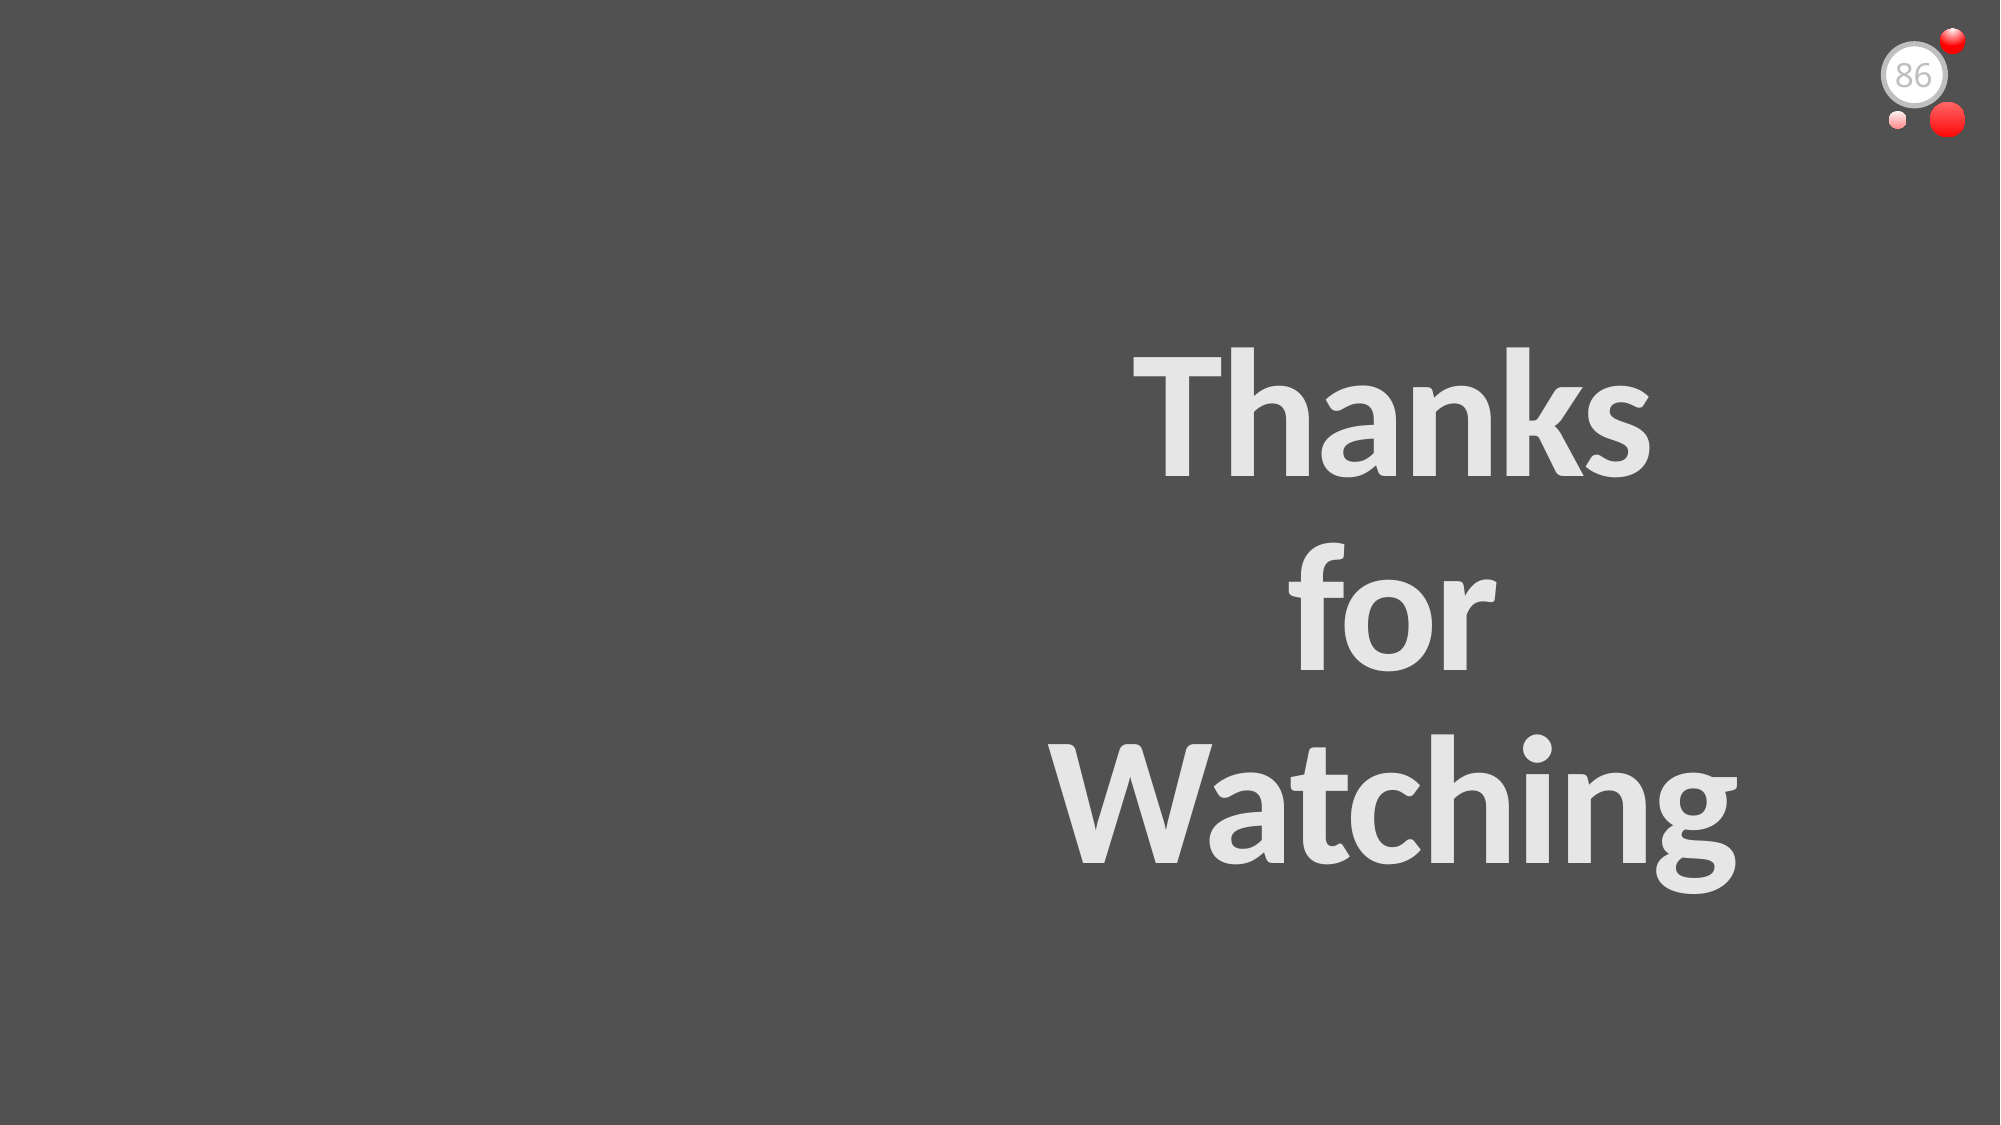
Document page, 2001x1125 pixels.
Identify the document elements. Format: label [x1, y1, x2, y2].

text_box [0, 0, 2000, 1125]
text_box [1876, 28, 1966, 138]
